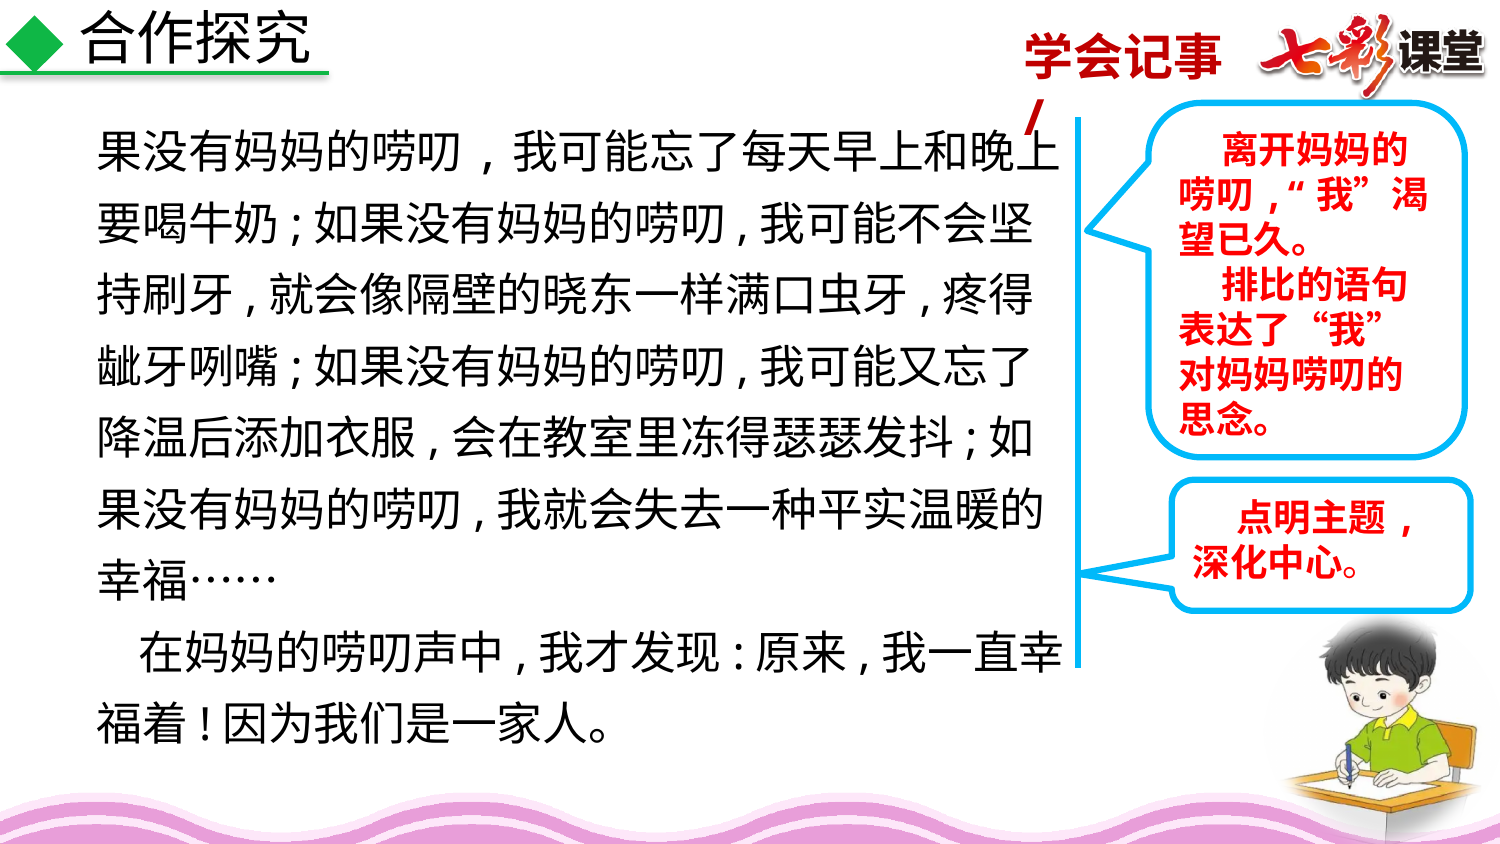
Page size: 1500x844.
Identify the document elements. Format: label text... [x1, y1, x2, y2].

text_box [0, 0, 330, 80]
picture [1254, 8, 1491, 104]
text_box 果没有妈妈的唠叨,我可能忘了每天早上和晚上要喝牛奶;如果没有妈妈的唠叨,我可能不会坚持刷牙,就会像隔壁的晓东一样满口虫牙,疼得龇牙咧嘴;如果没有妈妈的唠叨,我可能又忘了降温后添加衣服,会在教室里冻得瑟瑟发抖;如果没有妈妈的唠叨,我就会失去一种平实温暖的幸福…… 在妈妈的唠叨声中,我才发现:原来,我一直幸福着!因为我们是一家人。 [81, 99, 1090, 758]
picture [0, 637, 1500, 844]
text_box 离开妈妈的唠叨,“我”渴望已久。 排比的语句表达了“我”对妈妈唠叨的思念。 [1084, 100, 1467, 460]
text_box 点明主题,深化中心。 [1081, 477, 1473, 613]
